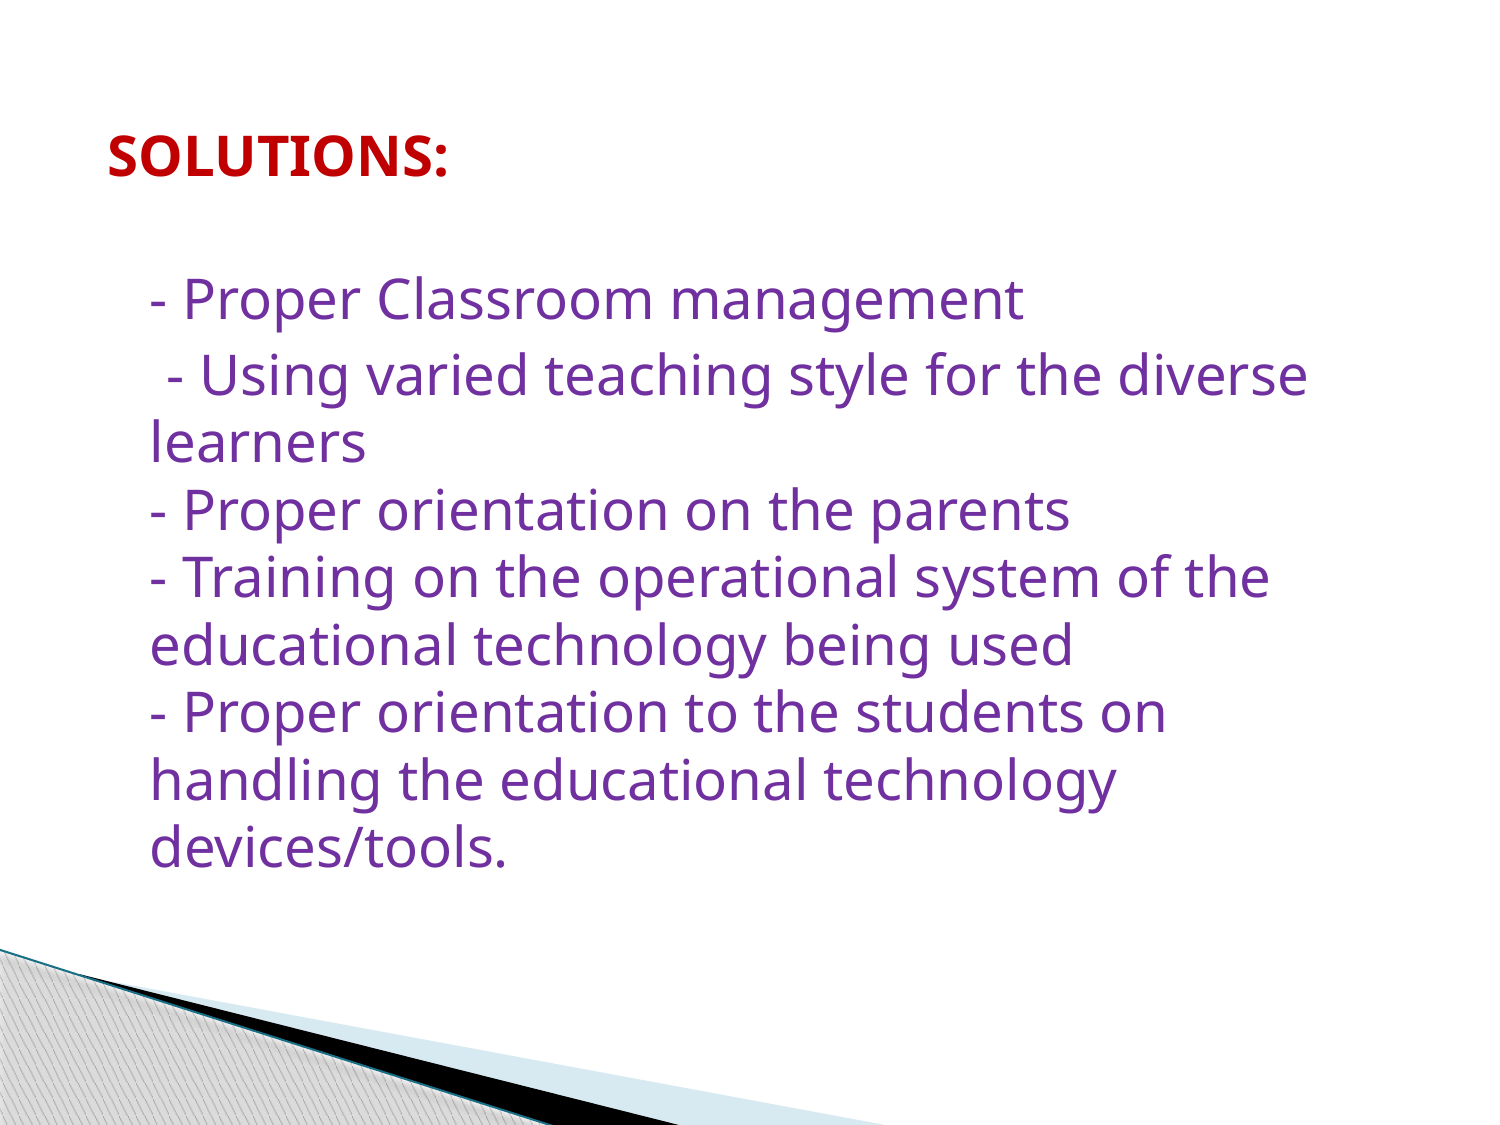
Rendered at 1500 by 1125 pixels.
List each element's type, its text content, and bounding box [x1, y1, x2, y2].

list SOLUTIONS: - Proper Classroom management - Using varied teaching style for the diverse learners - Proper orientation on the parents - Training on the operational system of the educational technology being used - Proper orientation to the students on handling the educational technology devices/tools. [75, 112, 1425, 1005]
